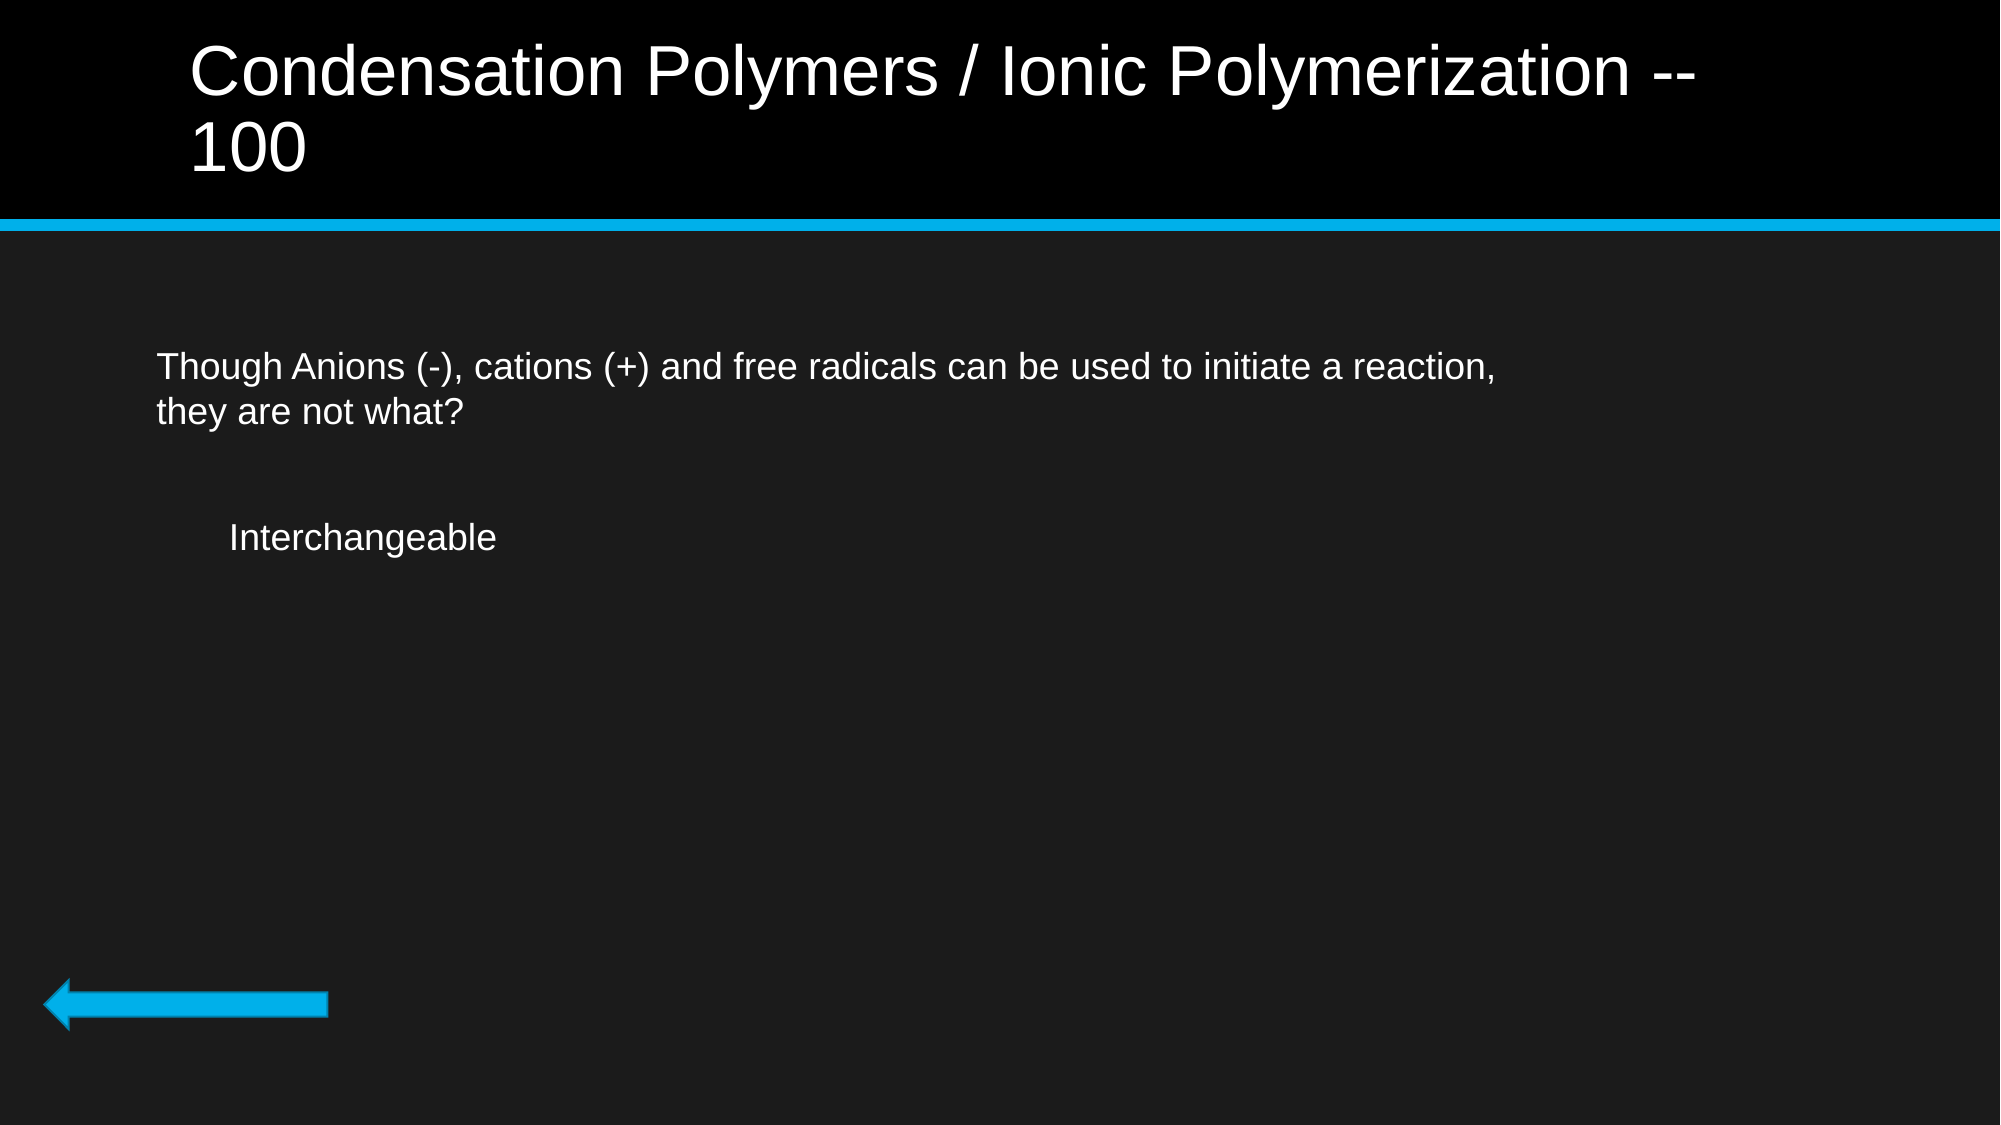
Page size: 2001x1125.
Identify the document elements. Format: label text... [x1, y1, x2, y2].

text_box Interchangeable [214, 505, 523, 566]
title Condensation Polymers / Ionic Polymerization -- 100 [174, 20, 1825, 201]
text_box [42, 977, 329, 1032]
text_box Though Anions (-), cations (+) and free radicals can be used to initiate a reaction, they are not what? [141, 334, 1523, 440]
